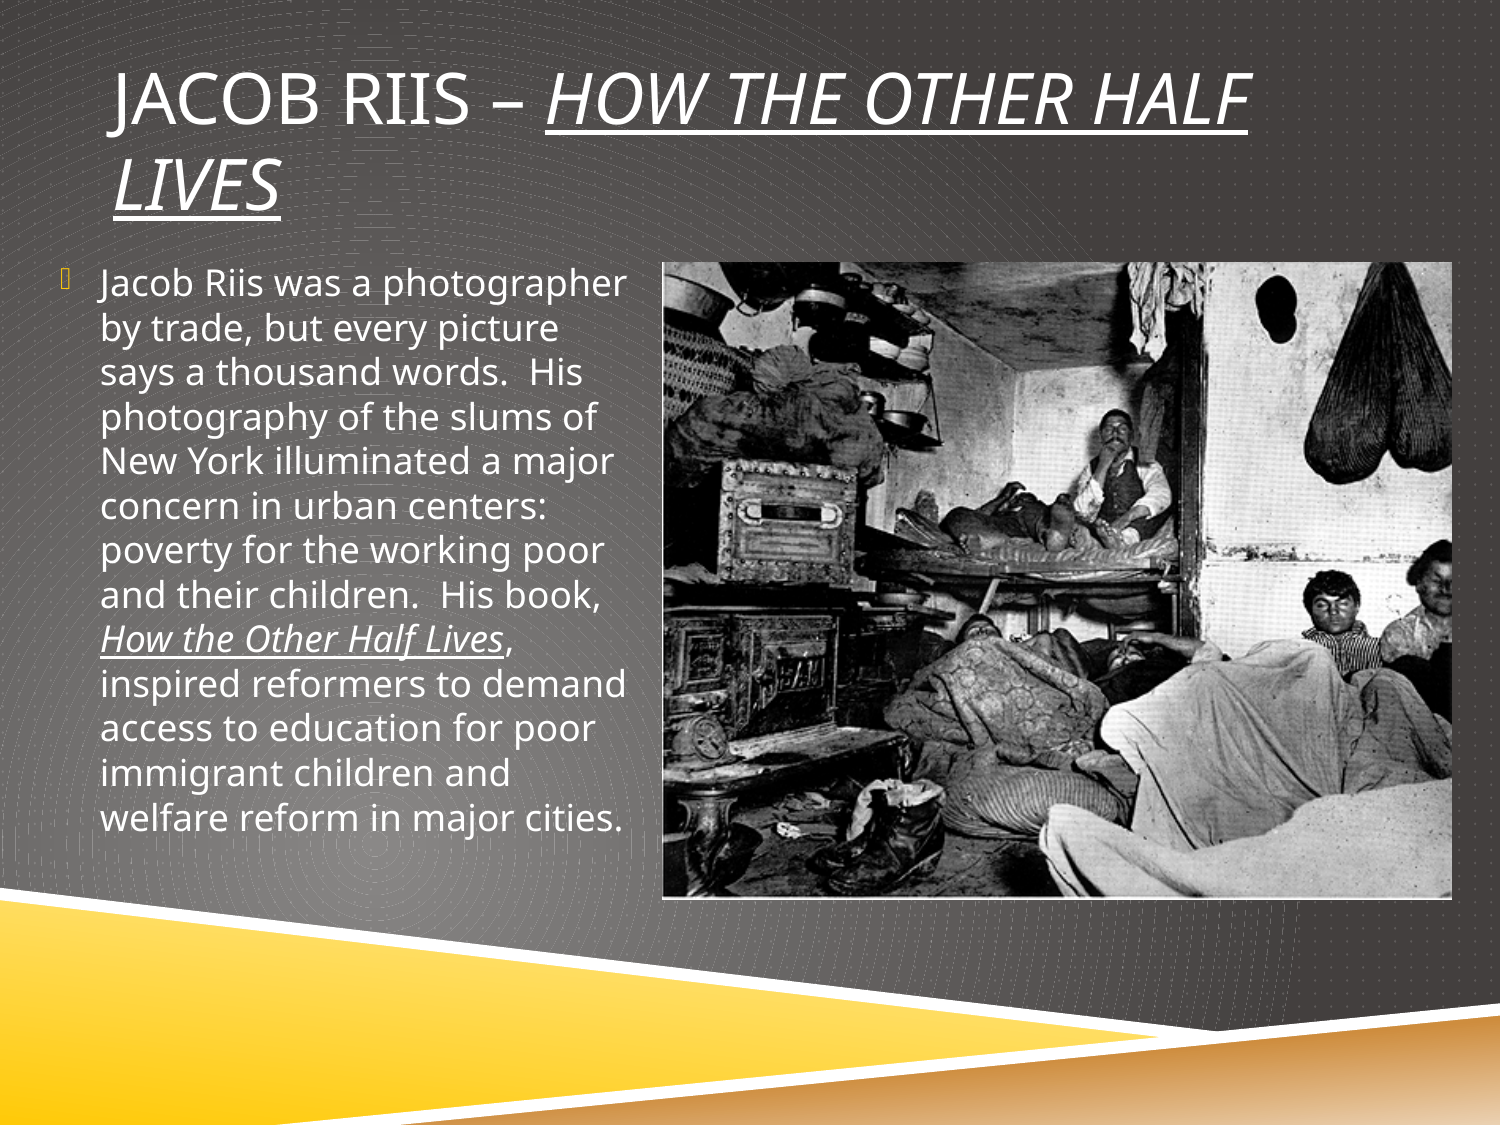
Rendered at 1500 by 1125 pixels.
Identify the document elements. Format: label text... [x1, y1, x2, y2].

list Jacob Riis was a photographer by trade, but every picture says a thousand words. His photography of the slums of New York illuminated a major concern in urban centers: poverty for the working poor and their children. His book, How the Other Half Lives, inspired reformers to demand access to education for poor immigrant children and welfare reform in major cities. [50, 251, 638, 888]
title Jacob Riis – How the Other Half Lives [112, 45, 1388, 233]
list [662, 262, 1452, 901]
